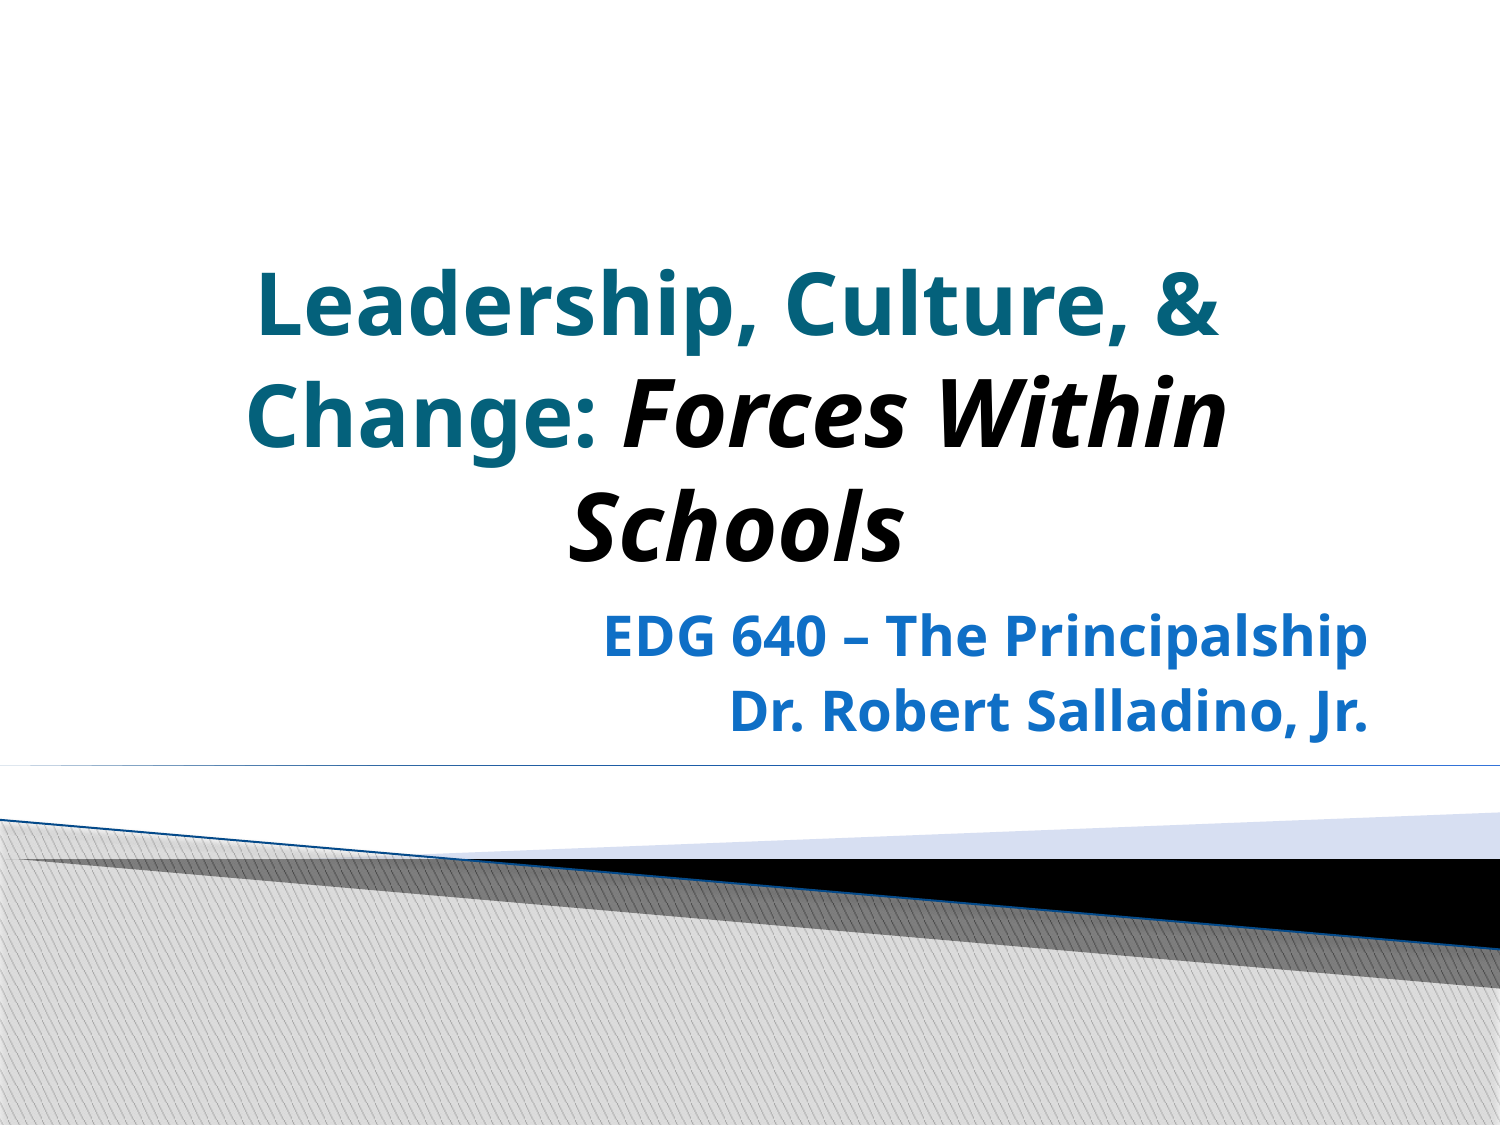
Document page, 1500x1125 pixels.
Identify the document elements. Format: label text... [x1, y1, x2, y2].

title Leadership, Culture, & Change: Forces Within Schools [87, 237, 1388, 588]
subtitle EDG 640 – The Principalship Dr. Robert Salladino, Jr. [112, 592, 1388, 790]
picture [5, 859, 1500, 989]
